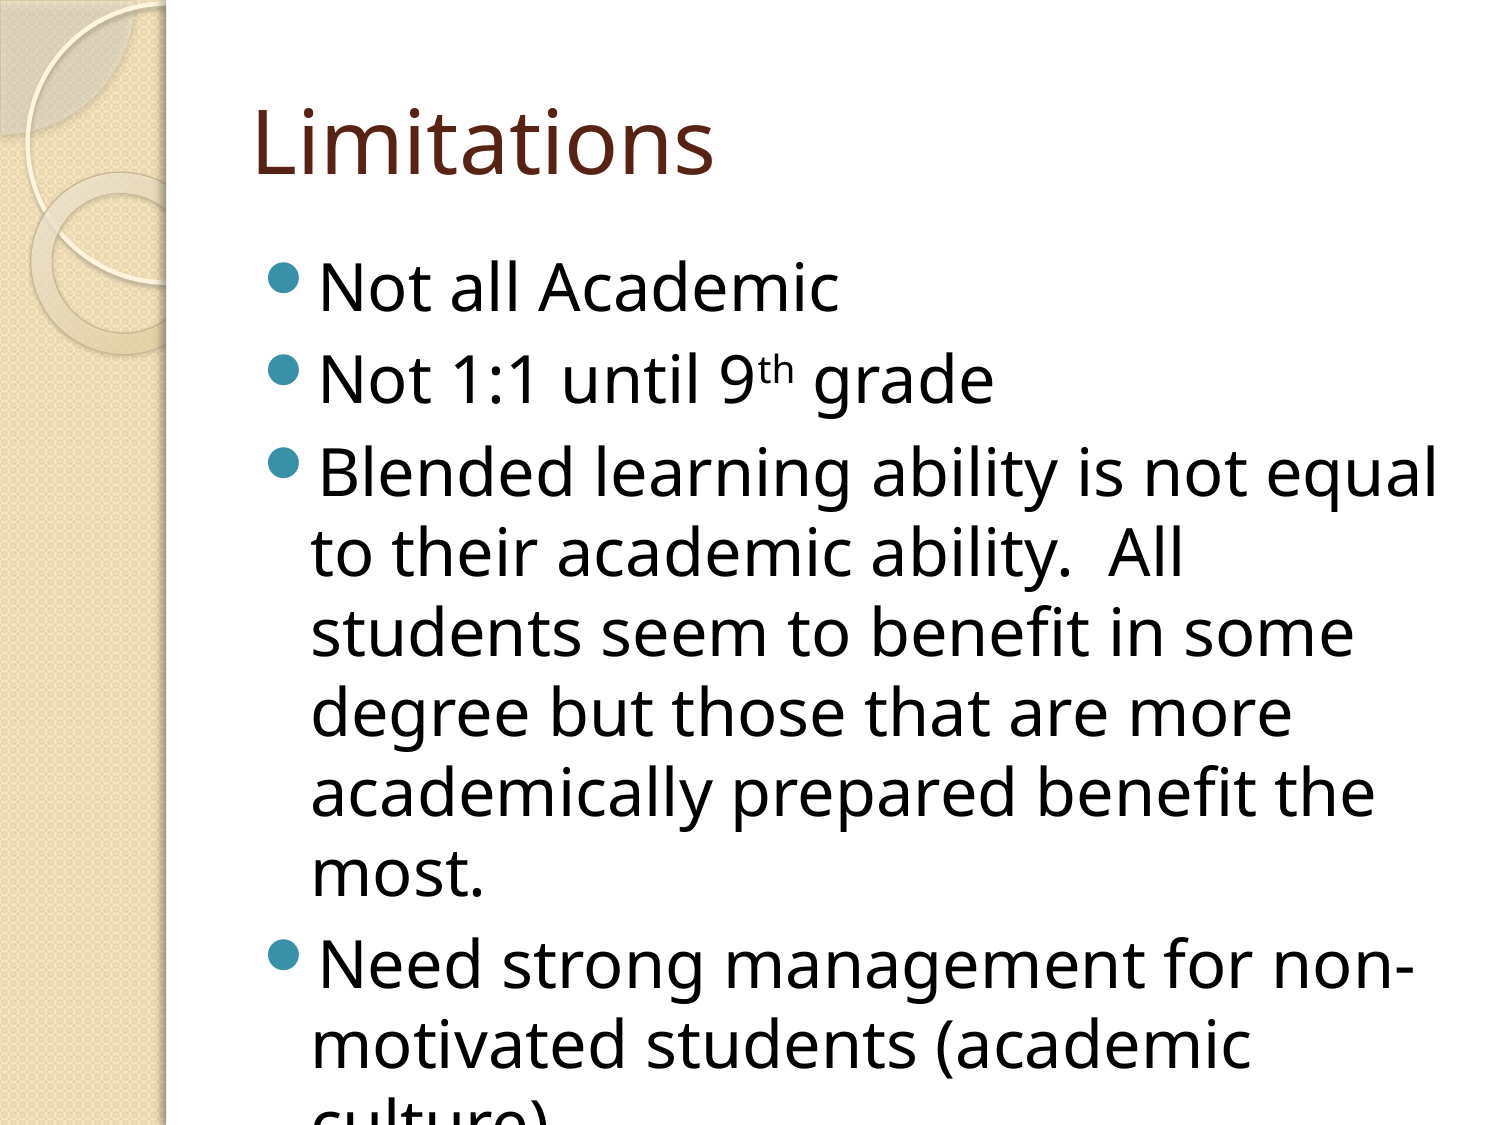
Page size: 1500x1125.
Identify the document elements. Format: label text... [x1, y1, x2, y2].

title Limitations [235, 45, 1466, 233]
list Not all Academic Not 1:1 until 9th grade Blended learning ability is not equal to their academic ability. All students seem to benefit in some degree but those that are more academically prepared benefit the most. Need strong management for non-motivated students (academic culture) [235, 237, 1466, 1025]
